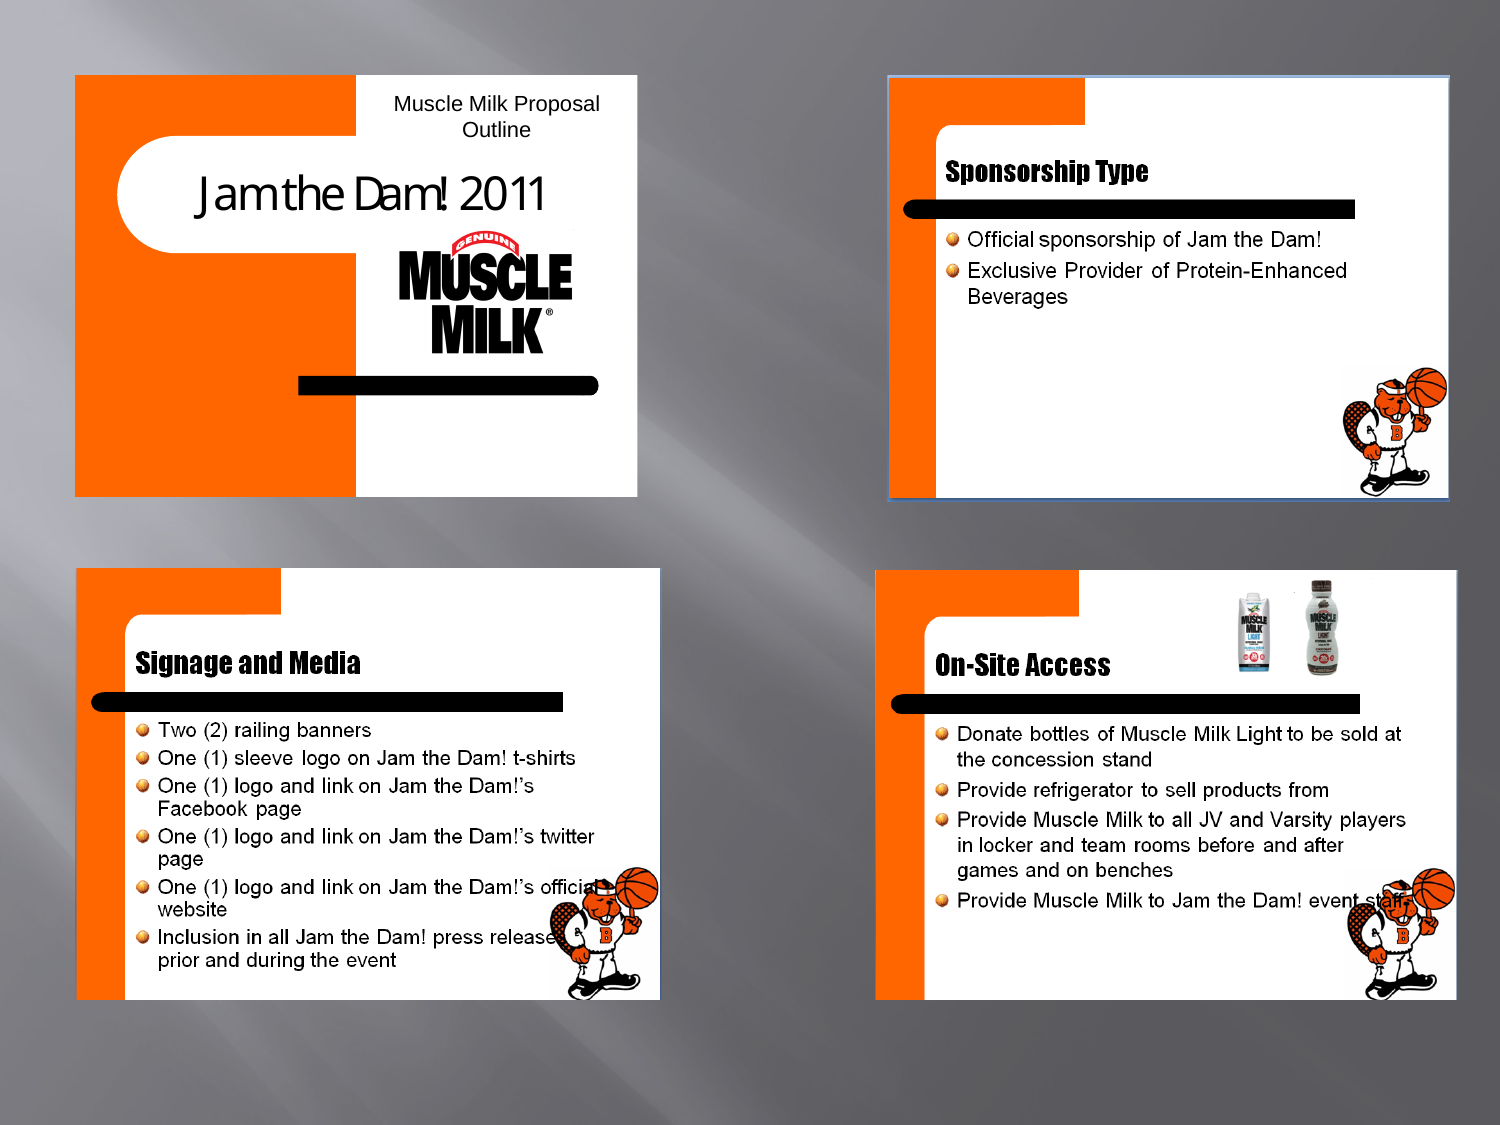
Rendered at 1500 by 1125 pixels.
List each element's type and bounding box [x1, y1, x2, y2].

picture [874, 570, 1459, 1001]
picture [74, 568, 662, 1001]
text_box [74, 74, 638, 498]
picture [887, 74, 1451, 502]
